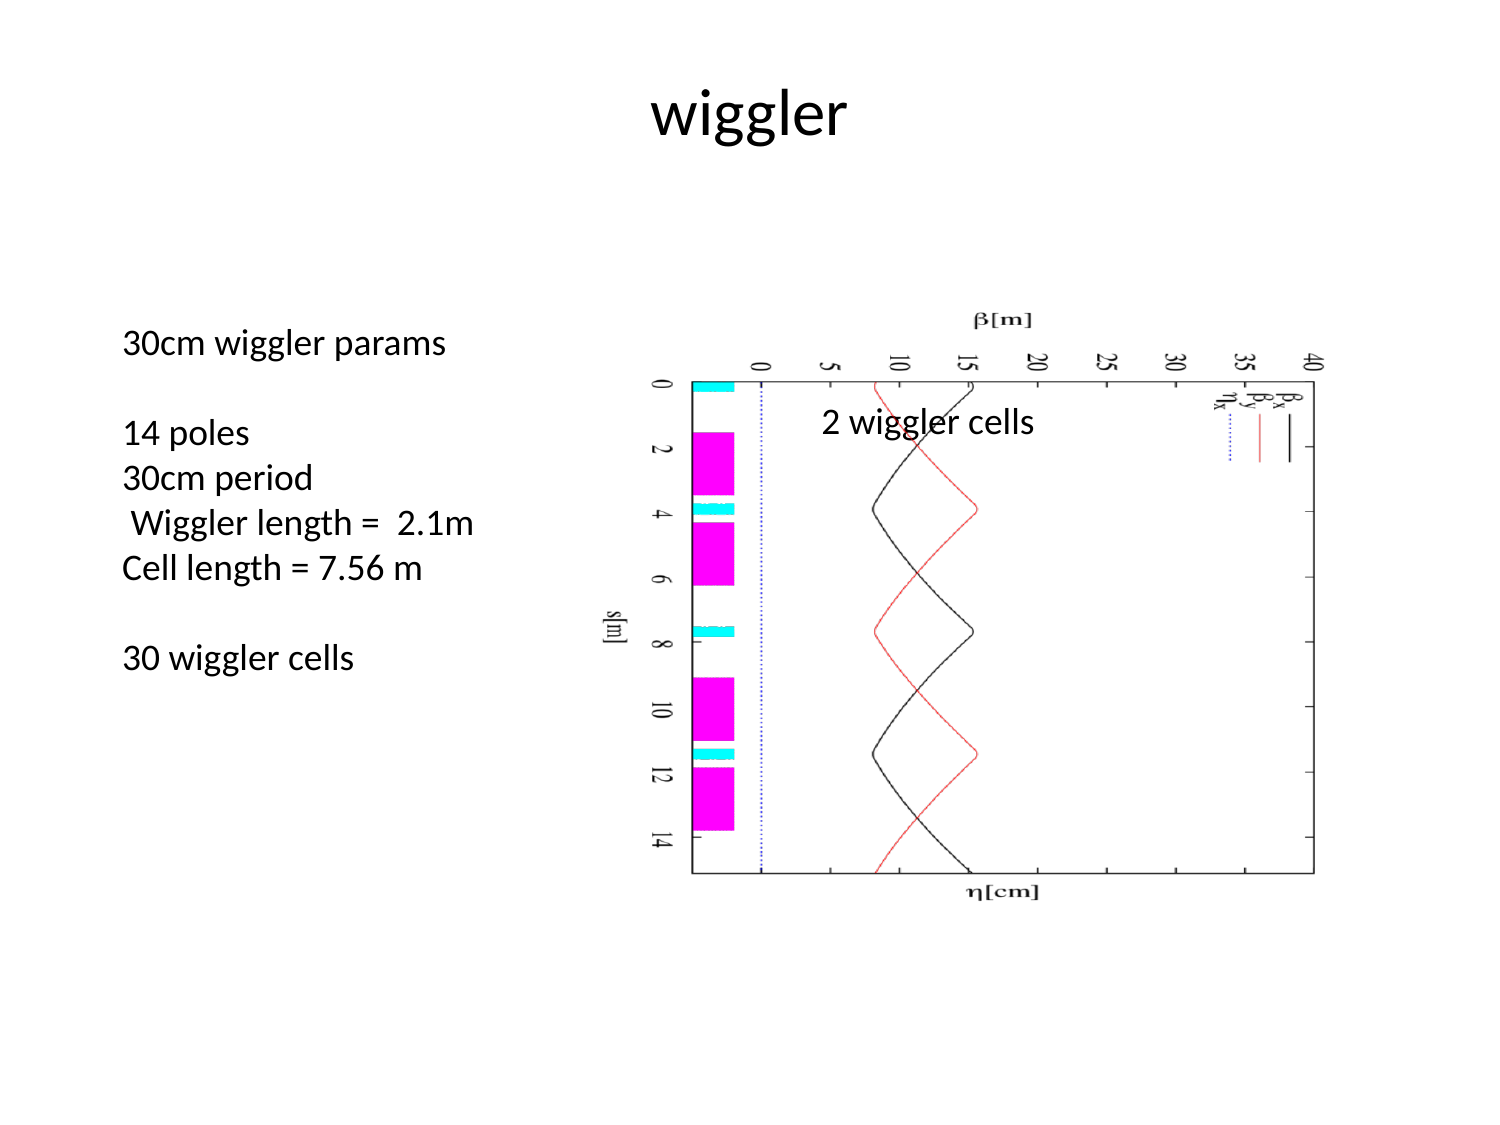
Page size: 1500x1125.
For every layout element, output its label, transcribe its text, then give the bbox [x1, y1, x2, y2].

picture [614, 134, 1321, 1048]
text_box 30cm wiggler params 14 poles 30cm period Wiggler length = 2.1m Cell length = 7.56 m 30 wiggler cells [107, 310, 490, 731]
title wiggler [75, 45, 1425, 173]
